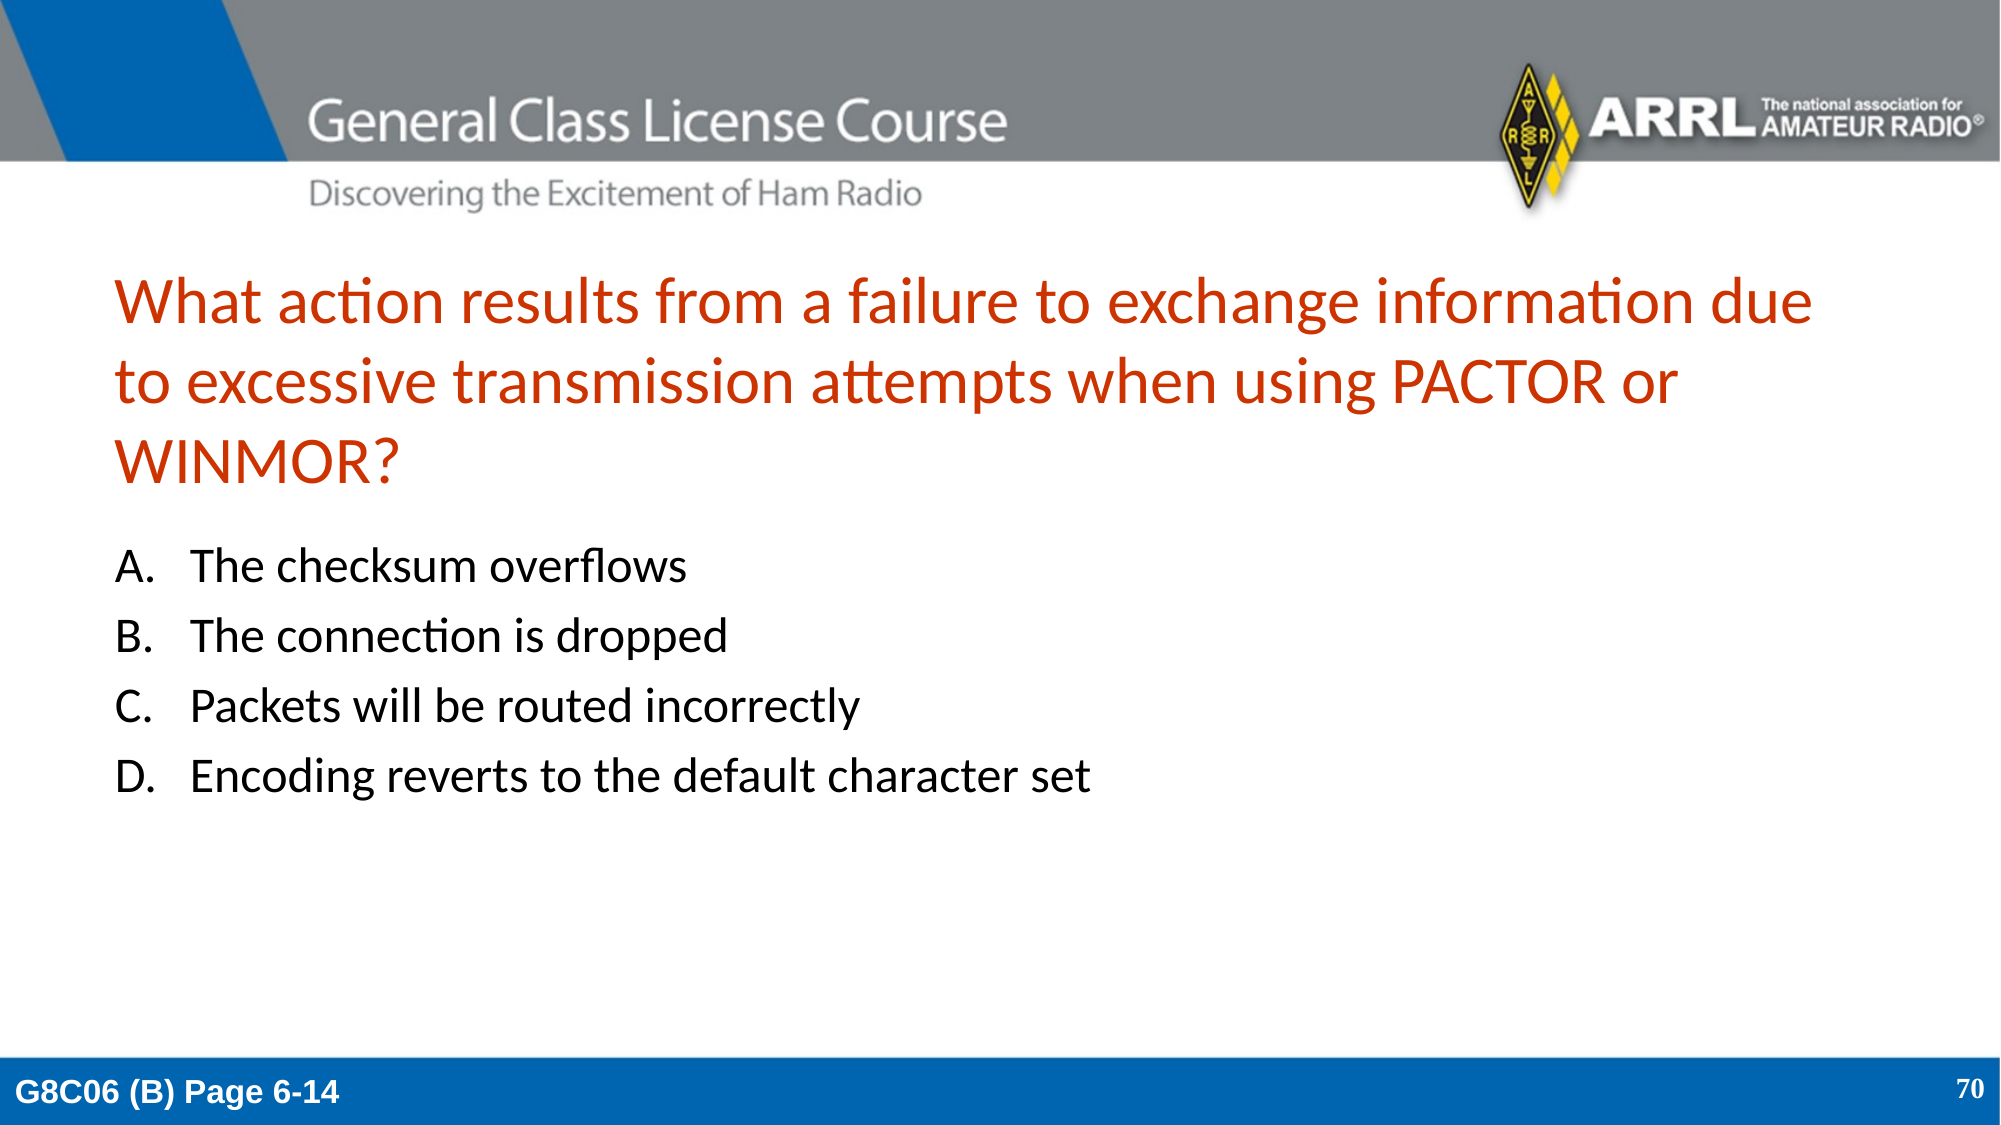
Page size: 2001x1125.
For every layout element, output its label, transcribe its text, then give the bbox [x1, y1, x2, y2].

picture [0, 0, 2001, 1125]
text_box 70 [1875, 1062, 2000, 1113]
text_box G8C06 (B) Page 6-14 [0, 1062, 1313, 1118]
list The checksum overflows The connection is dropped Packets will be routed incorrectly Encoding reverts to the default character set [99, 525, 1900, 1005]
title What action results from a failure to exchange information due to excessive transmission attempts when using PACTOR or WINMOR? [99, 249, 1900, 468]
